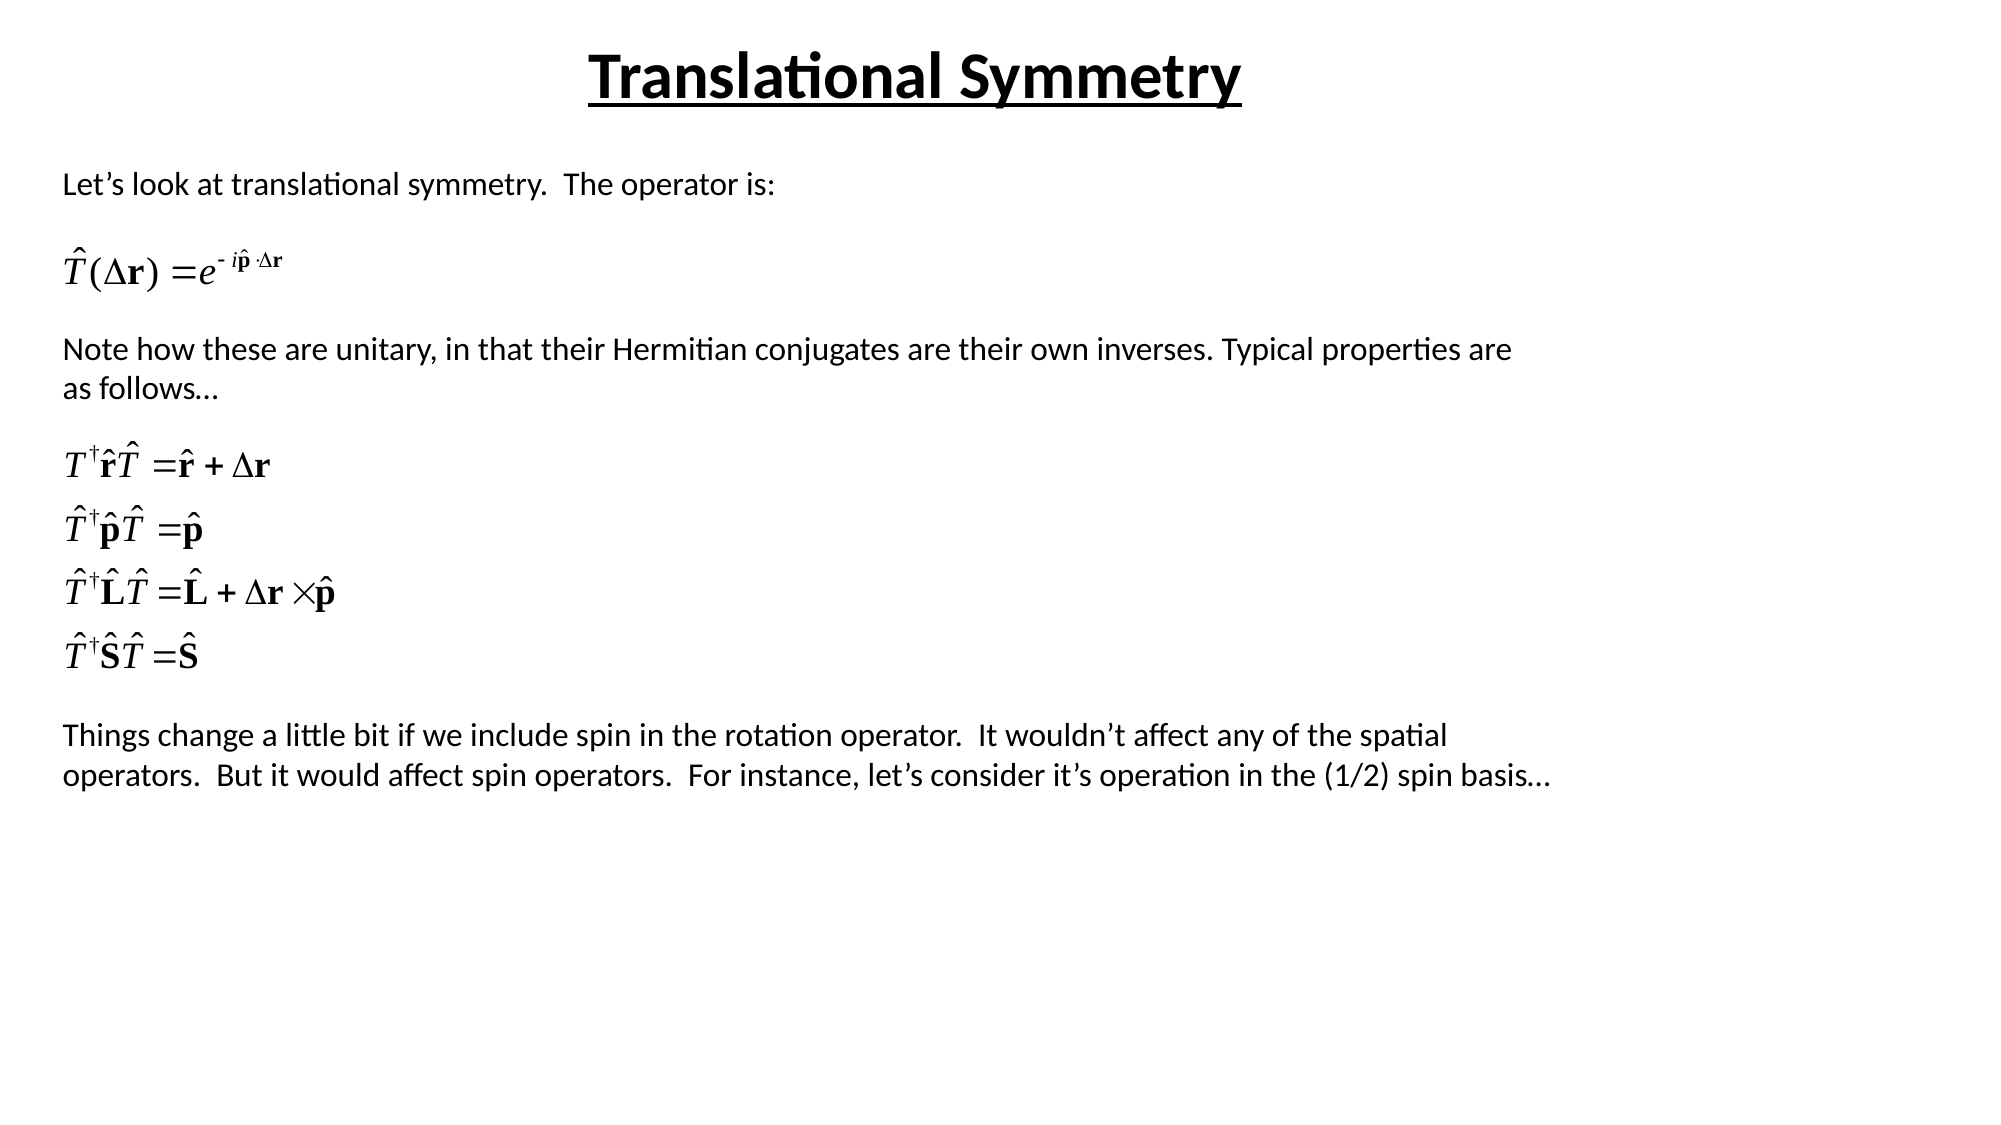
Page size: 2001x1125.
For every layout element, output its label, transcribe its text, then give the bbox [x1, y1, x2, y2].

text_box Note how these are unitary, in that their Hermitian conjugates are their own inverses. Typical properties are as follows… [47, 319, 1533, 414]
text_box Let’s look at translational symmetry. The operator is: [47, 154, 908, 209]
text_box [60, 435, 342, 684]
text_box Things change a little bit if we include spin in the rotation operator. It wouldn’t affect any of the spatial operators. But it would affect spin operators. For instance, let’s consider it’s operation in the (1/2) spin basis… [47, 706, 1576, 801]
text_box Translational Symmetry [573, 24, 1433, 120]
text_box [58, 239, 291, 301]
